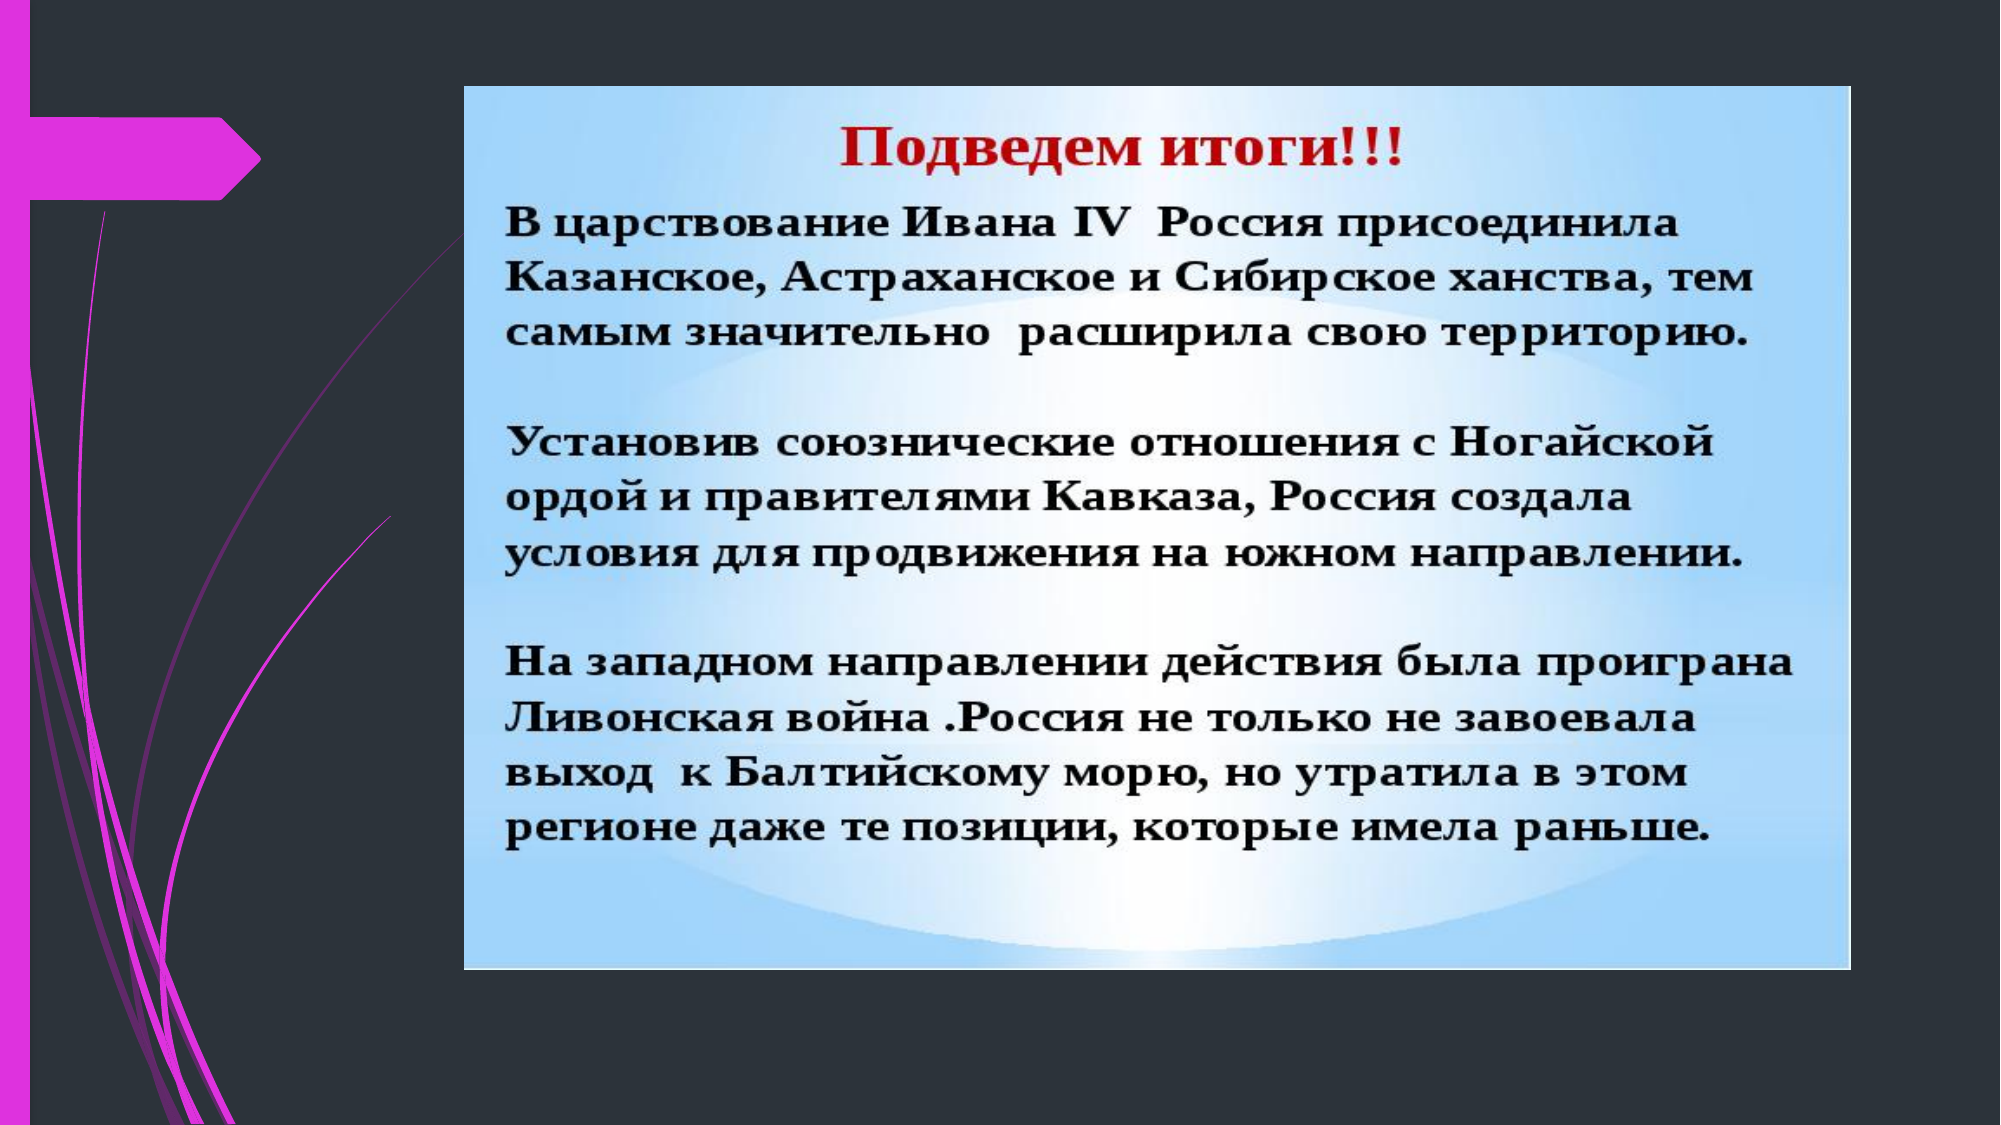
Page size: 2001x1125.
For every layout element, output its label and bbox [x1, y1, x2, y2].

list [464, 86, 1851, 970]
